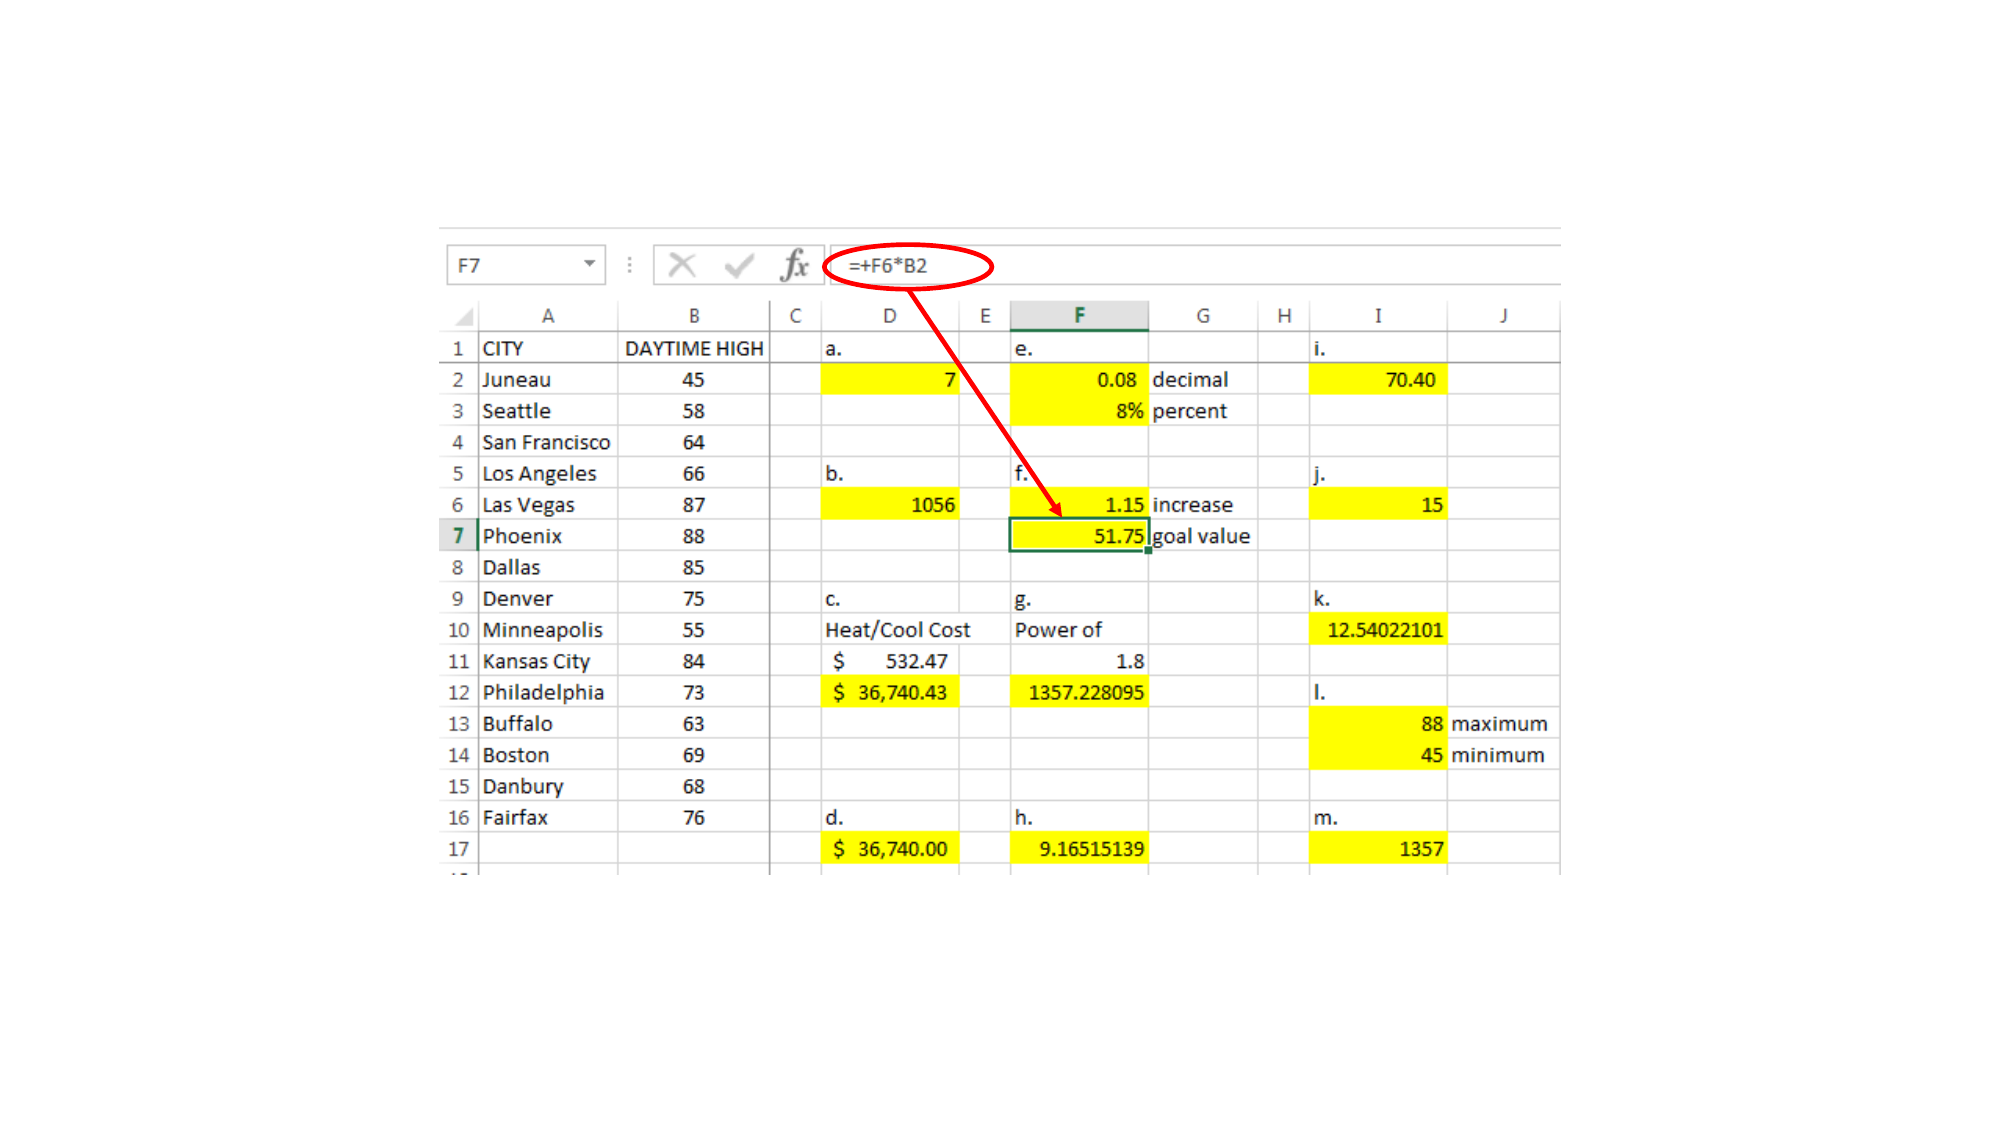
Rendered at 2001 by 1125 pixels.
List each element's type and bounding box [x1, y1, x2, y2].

list [439, 226, 1561, 875]
text_box [908, 289, 1063, 518]
